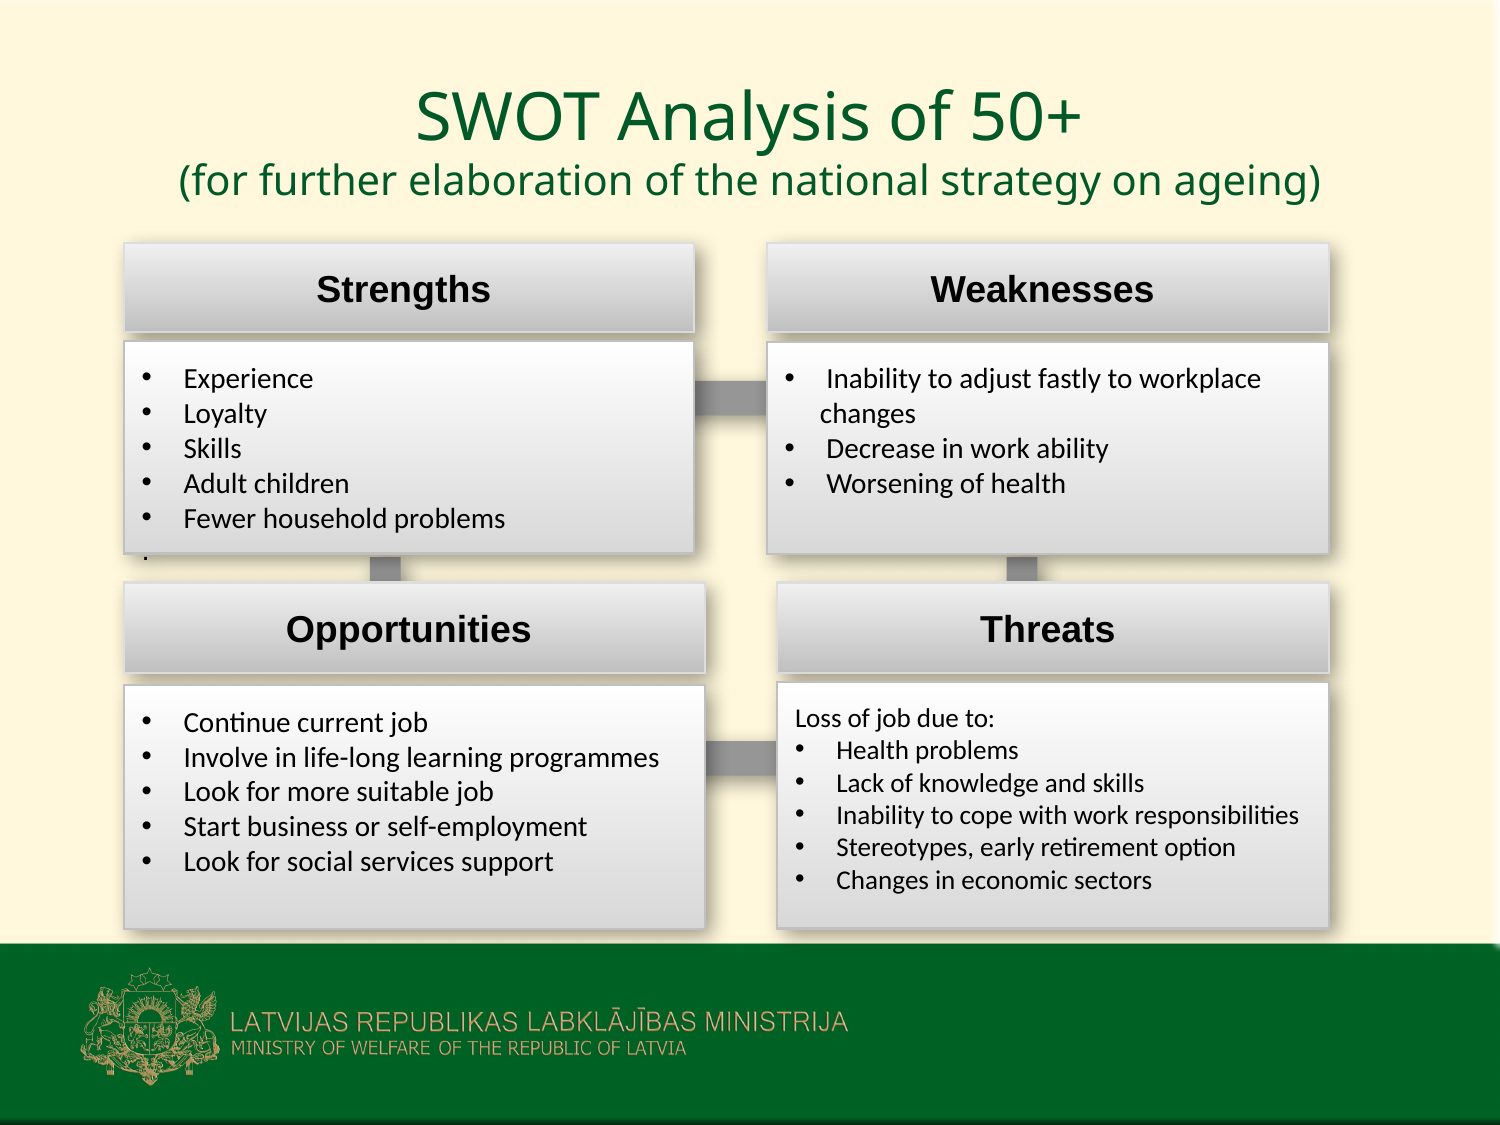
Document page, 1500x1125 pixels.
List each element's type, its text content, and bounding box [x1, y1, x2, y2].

picture [0, 0, 1500, 1125]
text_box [123, 243, 1330, 929]
title SWOT Analysis of 50+ (for further elaboration of the national strategy on ageing) [74, 44, 1426, 233]
